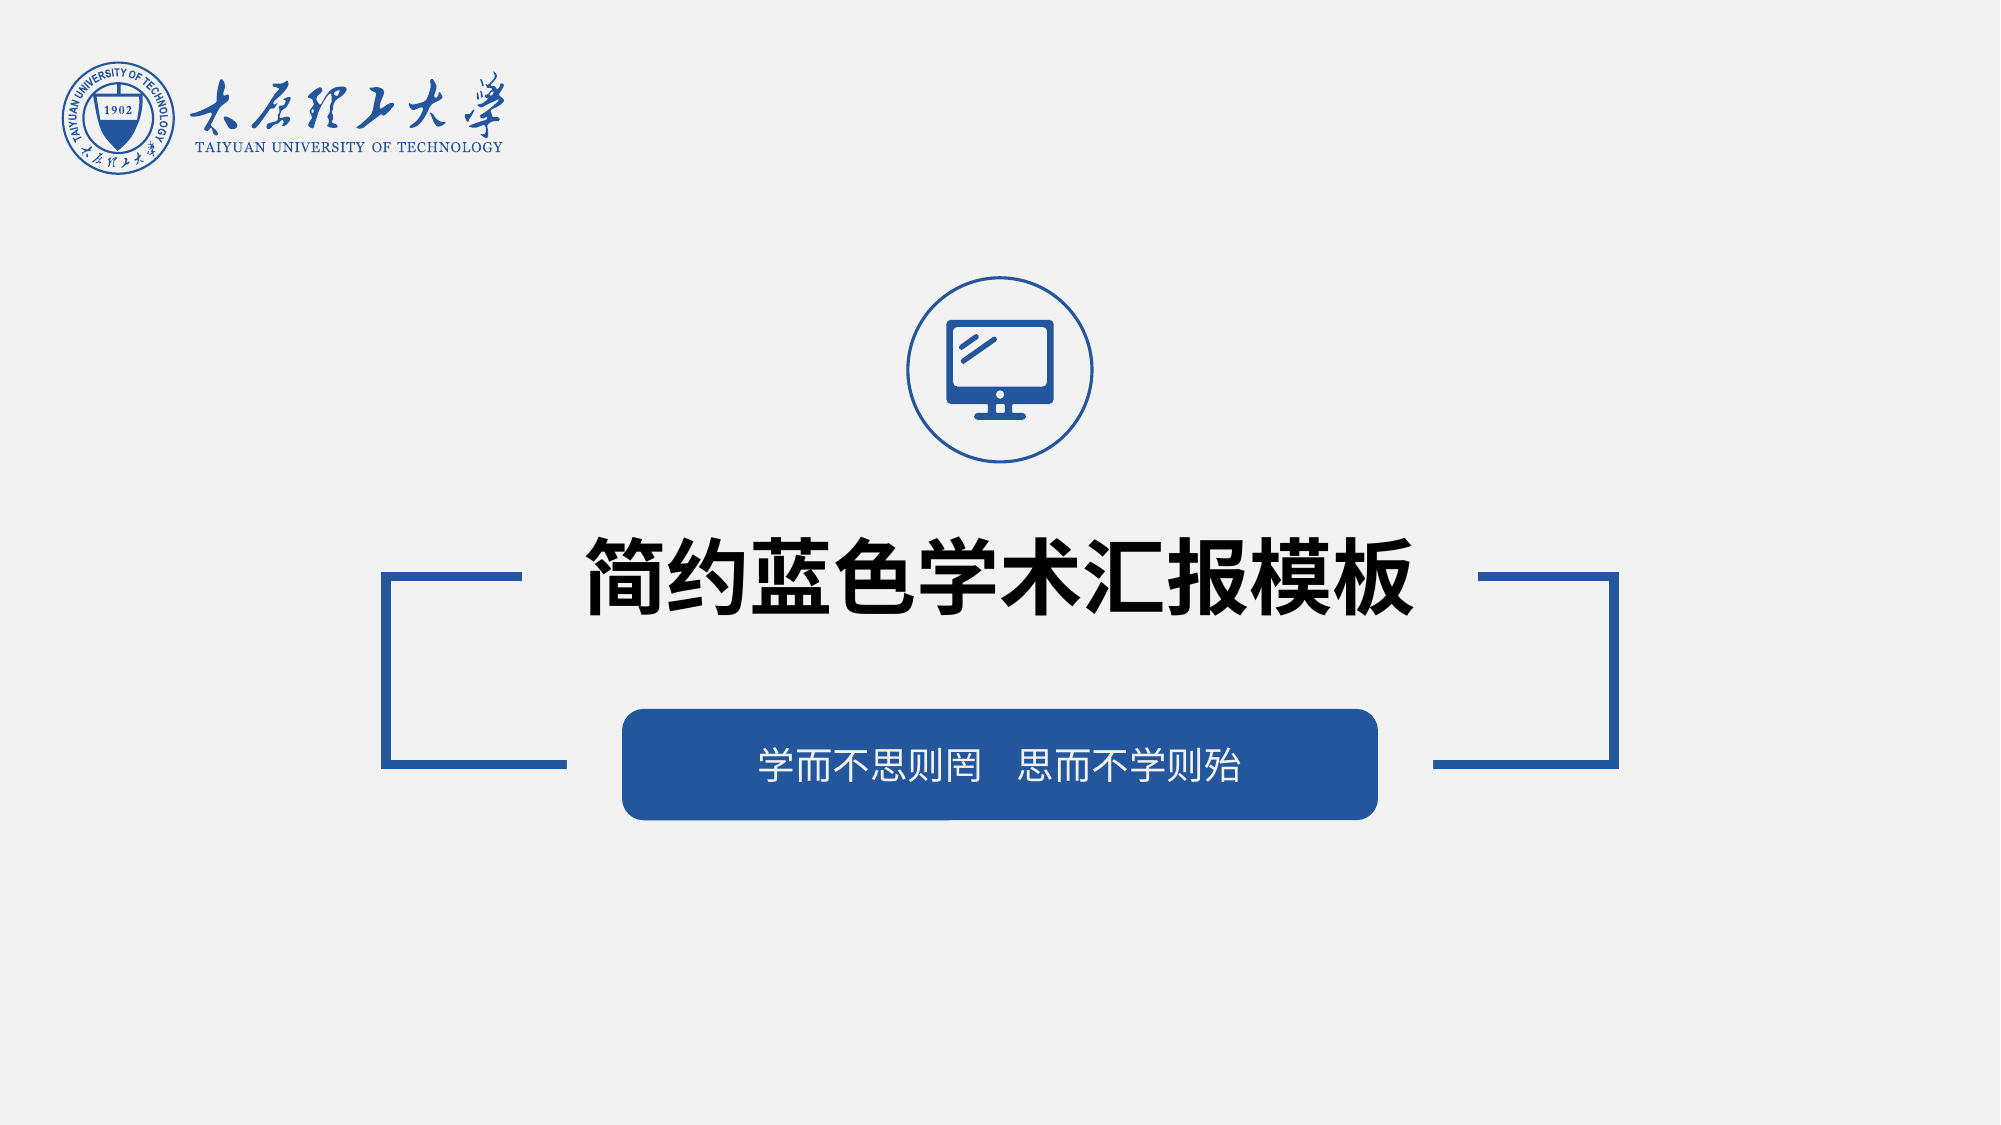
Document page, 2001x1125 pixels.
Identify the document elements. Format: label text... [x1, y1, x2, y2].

text_box [385, 575, 1615, 766]
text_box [61, 61, 506, 175]
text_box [621, 708, 1378, 821]
text_box [521, 505, 1479, 672]
text_box 简约蓝色学术汇报模板 [568, 518, 1432, 633]
text_box [566, 682, 1434, 848]
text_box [907, 277, 1093, 462]
